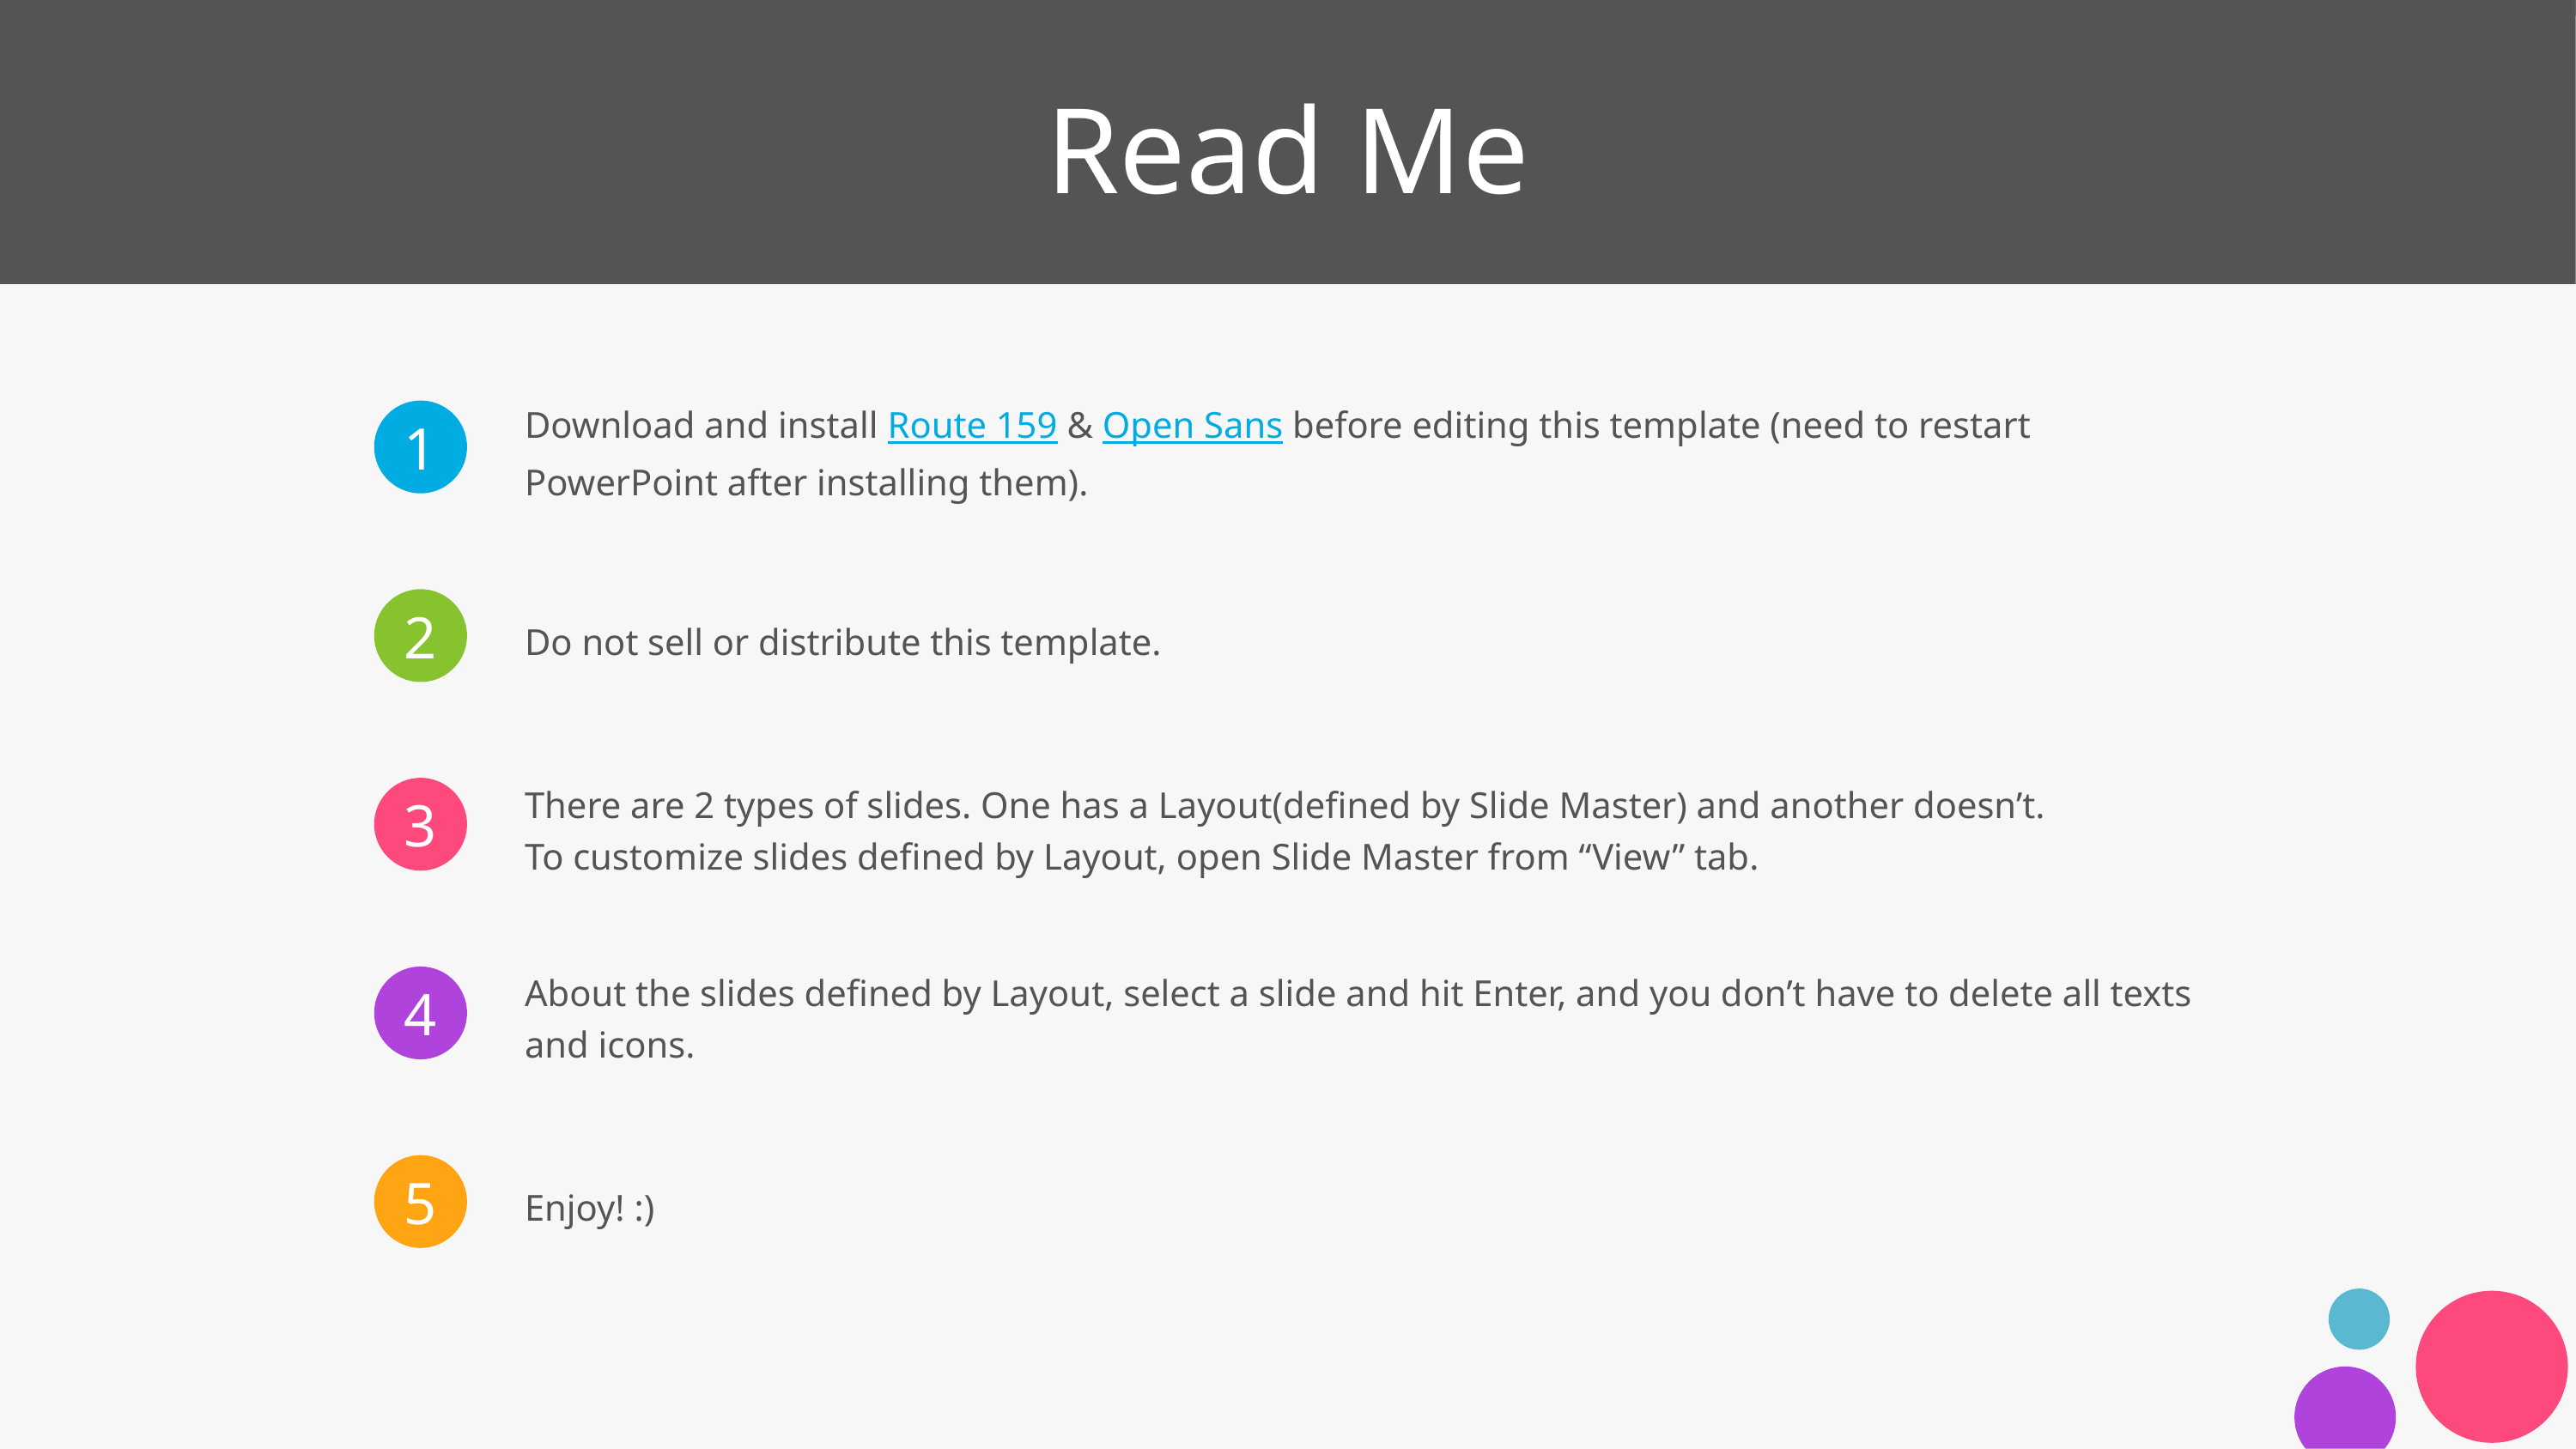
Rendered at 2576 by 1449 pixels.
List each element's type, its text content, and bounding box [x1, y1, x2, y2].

list Do not sell or distribute this template. [501, 573, 2236, 700]
list About the slides defined by Layout, select a slide and hit Enter, and you don’t have to delete all texts and icons. [501, 951, 2236, 1077]
list There are 2 types of slides. One has a Layout(defined by Slide Master) and another doesn’t. To customize slides defined by Layout, open Slide Master from “View” tab. [501, 762, 2236, 888]
list Enjoy! :) [501, 1139, 2236, 1266]
title Read Me [125, 64, 2451, 228]
list Download and install Route 159 & Open Sans before editing this template (need to restart PowerPoint after installing them). [501, 385, 2236, 512]
